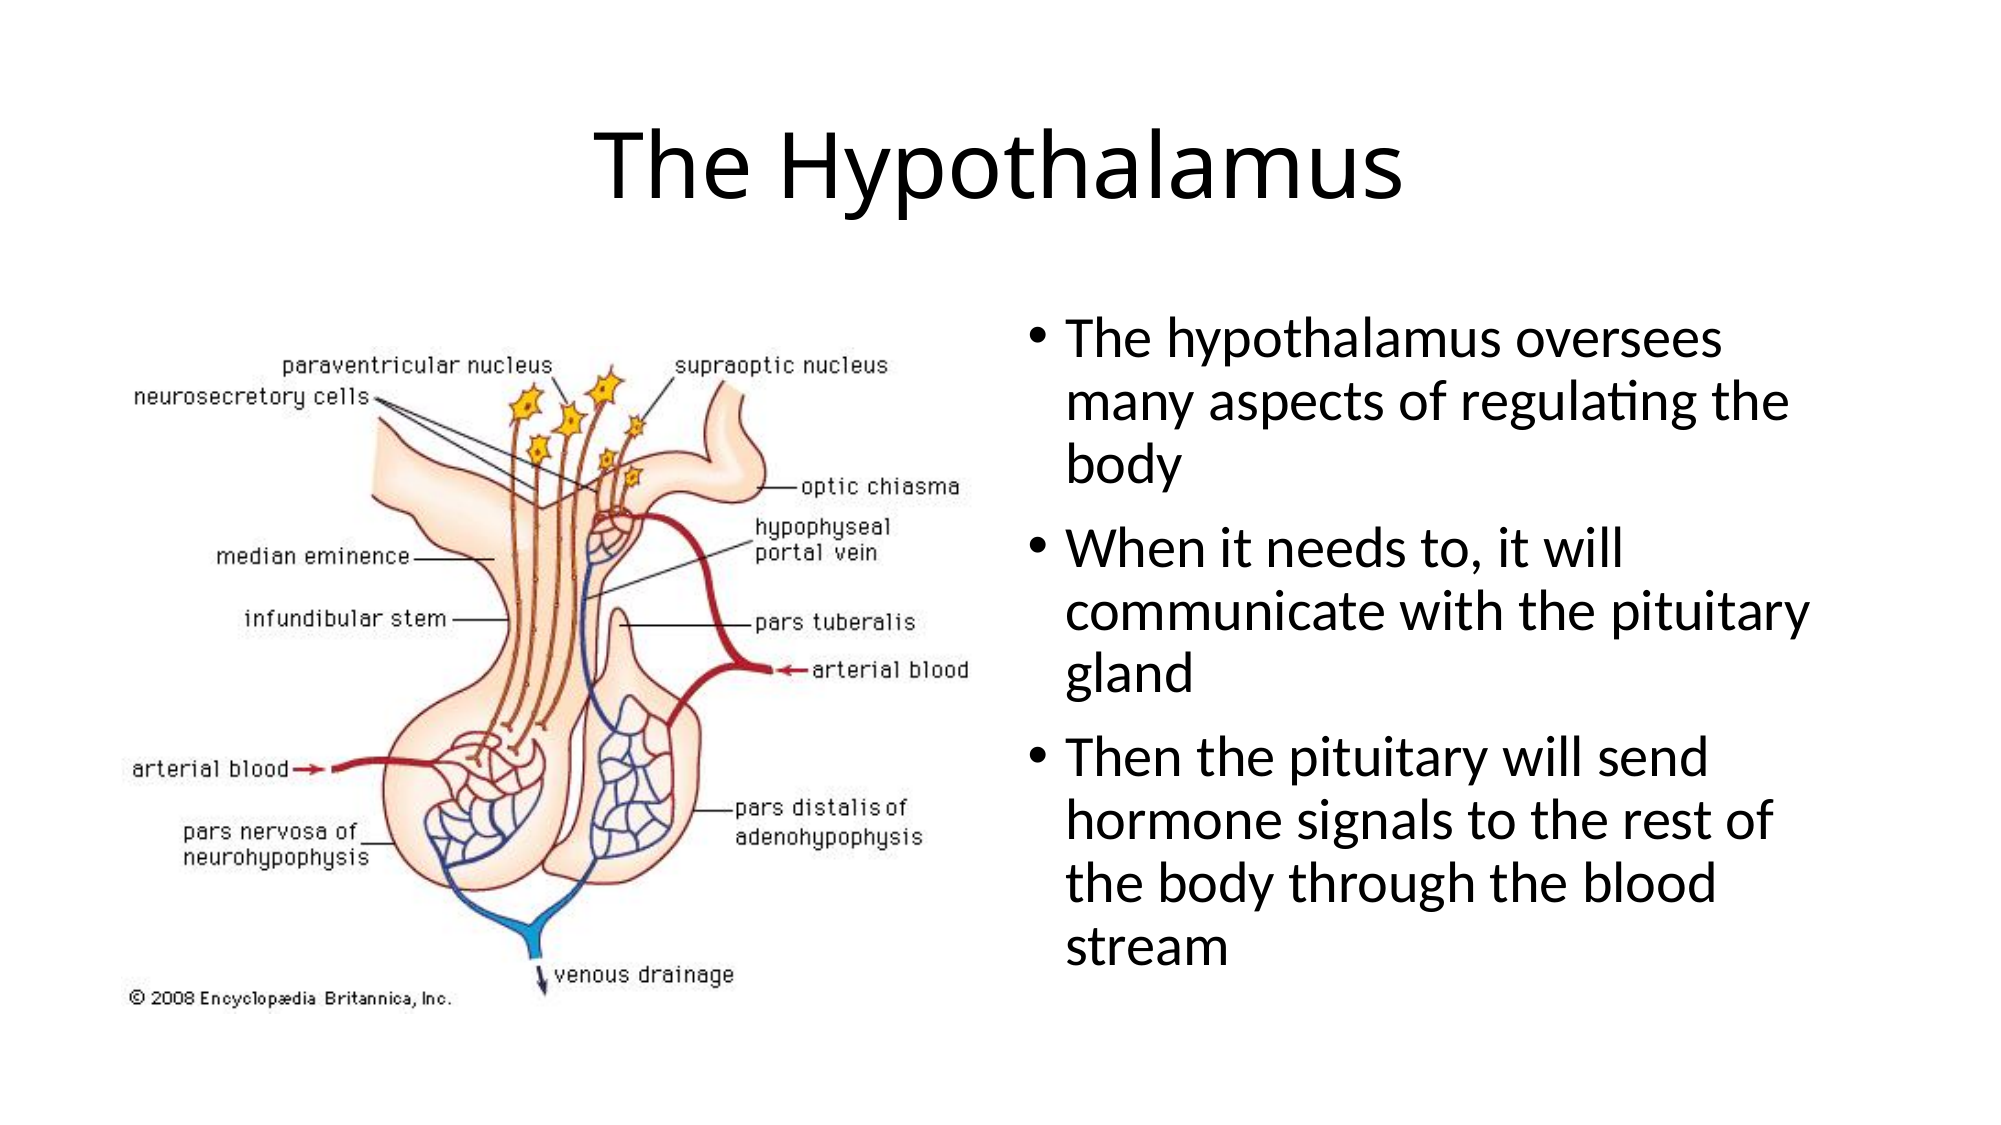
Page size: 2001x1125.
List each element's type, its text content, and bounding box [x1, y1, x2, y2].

picture [121, 346, 979, 1014]
title The Hypothalamus [137, 59, 1863, 278]
list The hypothalamus oversees many aspects of regulating the body When it needs to, it will communicate with the pituitary gland Then the pituitary will send hormone signals to the rest of the body through the blood stream [1012, 299, 1863, 1014]
